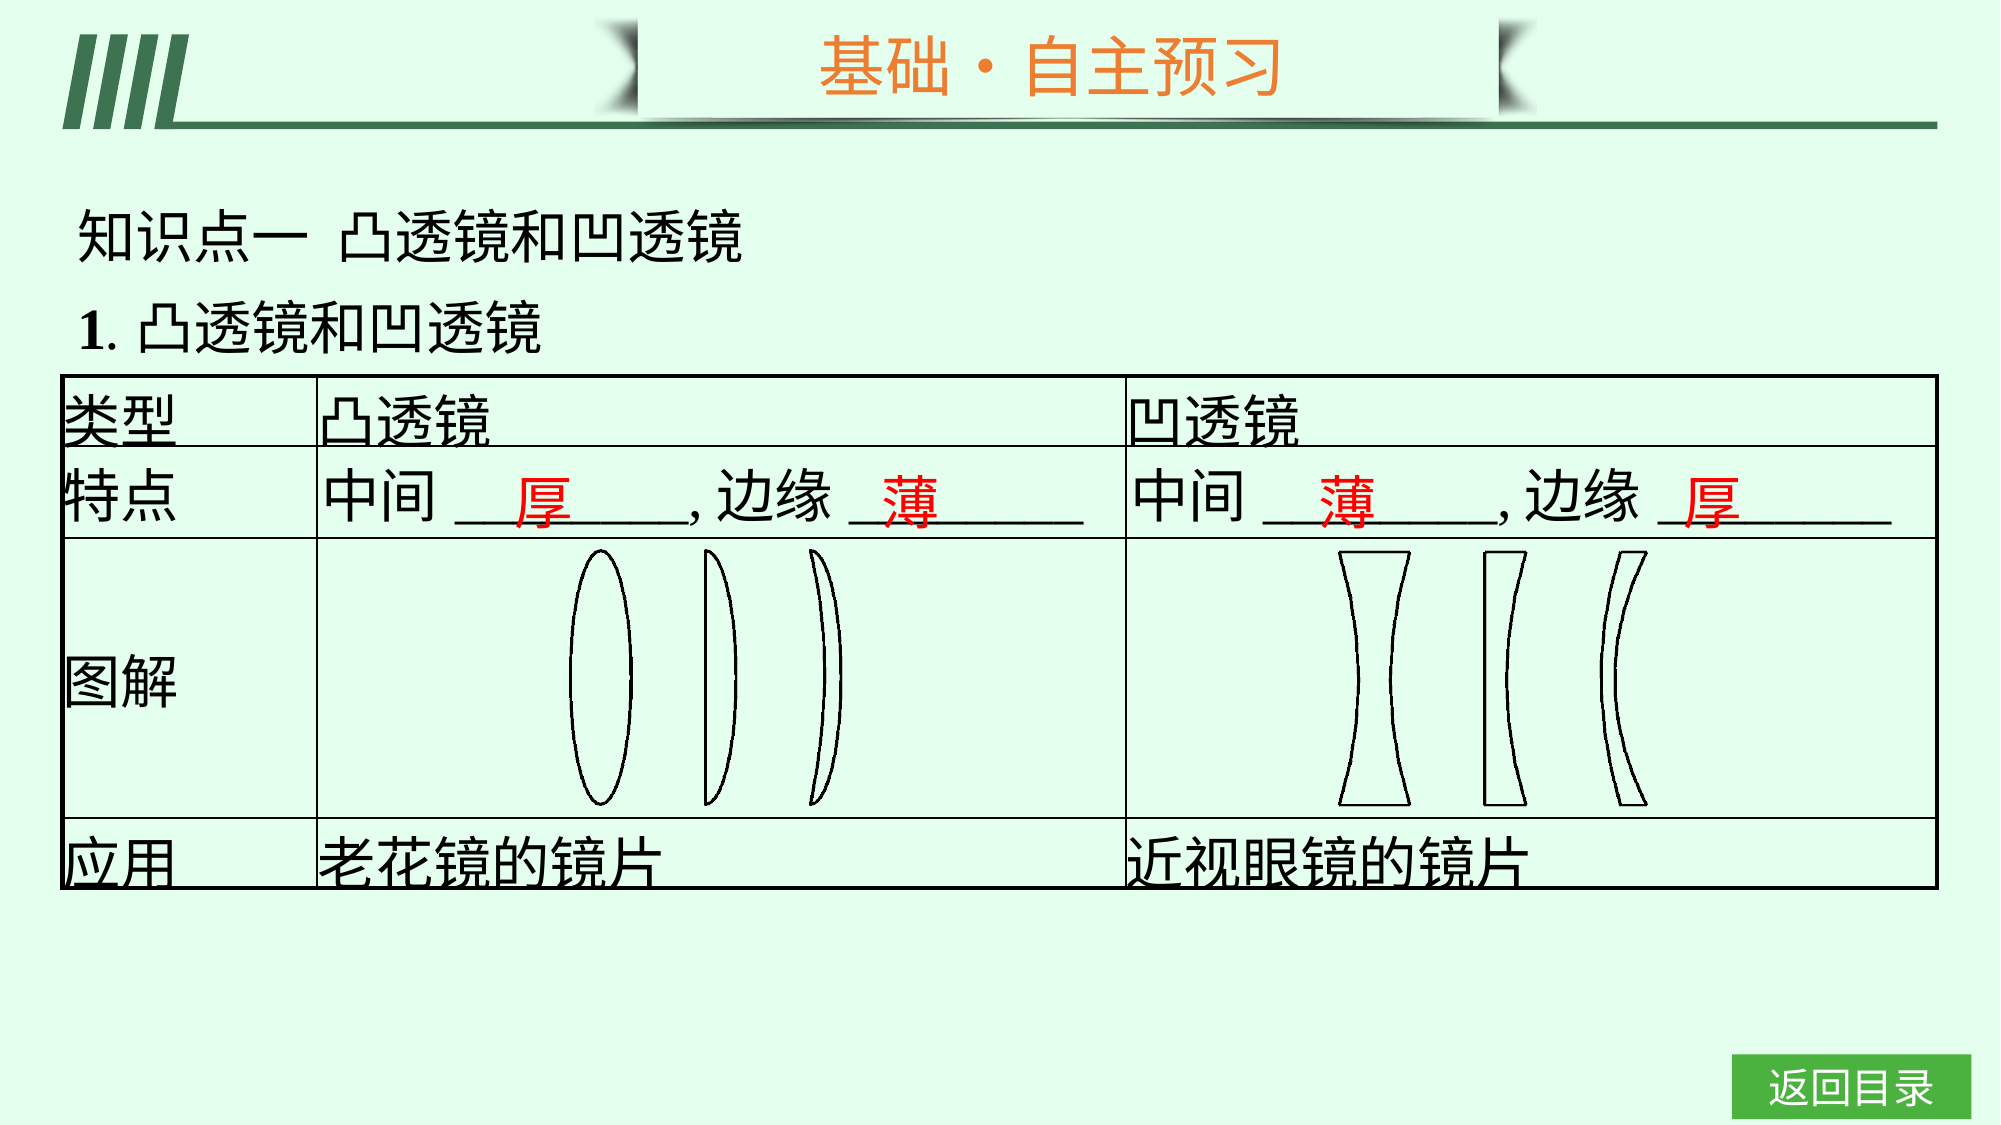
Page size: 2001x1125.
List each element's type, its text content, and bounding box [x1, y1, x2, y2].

table_cell 中间________,边缘________ [1127, 447, 1303, 537]
table_cell [318, 539, 1125, 817]
table_cell 中间________,边缘________ [1392, 447, 1668, 537]
table_cell 特点 [65, 447, 316, 537]
text_box 厚 [500, 438, 601, 544]
table_header 类型 [65, 378, 316, 445]
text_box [62, 34, 1938, 130]
picture [1333, 548, 1650, 807]
picture [565, 544, 844, 809]
text_box 知识点一 凸透镜和凹透镜 1.凸透镜和凹透镜 [62, 172, 1938, 369]
table_cell [1127, 539, 1935, 817]
table_header 凸透镜 [318, 378, 1125, 445]
table_cell 图解 [65, 539, 316, 817]
text_box 薄 [1303, 437, 1392, 544]
table_cell 中间________,边缘________ [601, 447, 866, 537]
table_header 凹透镜 [1127, 378, 1935, 445]
text_box 薄 [866, 437, 955, 544]
table_cell 中间________,边缘________ [1770, 447, 1935, 537]
table_cell 中间________,边缘________ [955, 447, 1125, 537]
table_cell 近视眼镜的镜片 [1127, 819, 1935, 886]
table_cell 老花镜的镜片 [318, 819, 1125, 886]
table_cell 应用 [65, 819, 316, 886]
text_box 厚 [1668, 438, 1770, 544]
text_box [594, 16, 1537, 127]
table_cell 中间________,边缘________ [318, 447, 500, 537]
